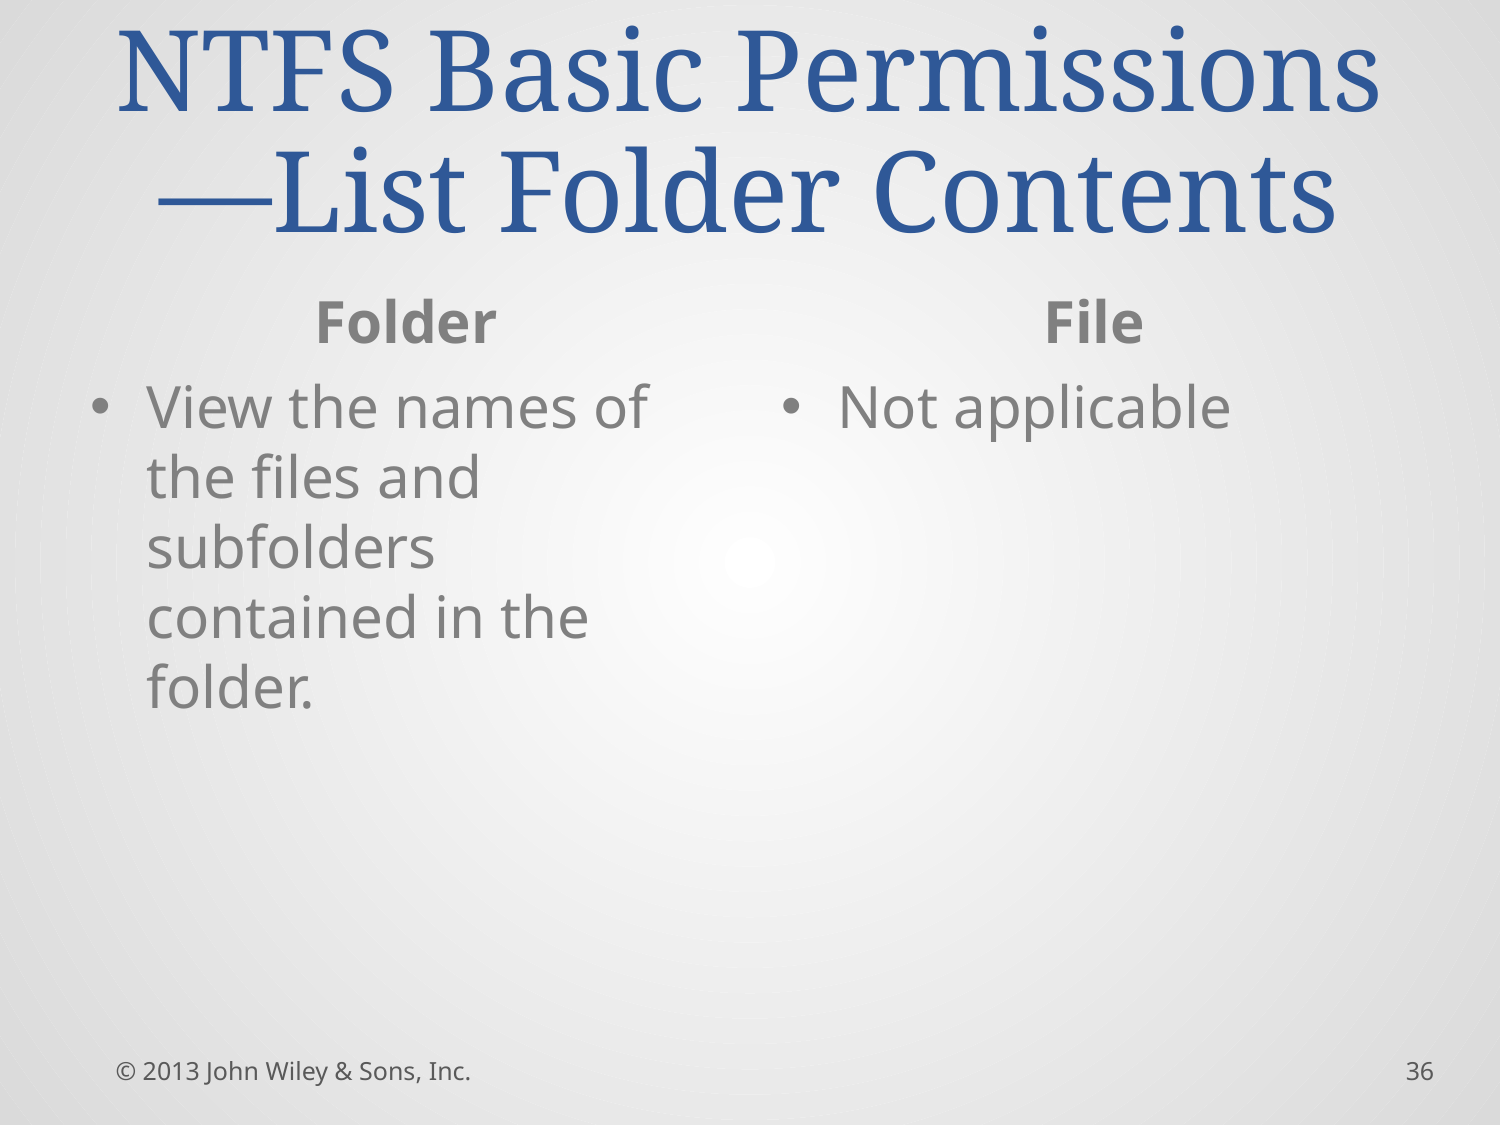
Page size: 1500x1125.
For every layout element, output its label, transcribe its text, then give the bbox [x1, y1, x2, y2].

title NTFS Basic Permissions—List Folder Contents [75, 0, 1425, 263]
slide_number 36 [1401, 1042, 1494, 1103]
footer © 2013 John Wiley & Sons, Inc. [108, 1042, 576, 1103]
list File [762, 262, 1426, 363]
list Not applicable [766, 363, 1430, 1005]
list View the names of the files and subfolders contained in the folder. [75, 363, 738, 1005]
list Folder [75, 262, 738, 363]
